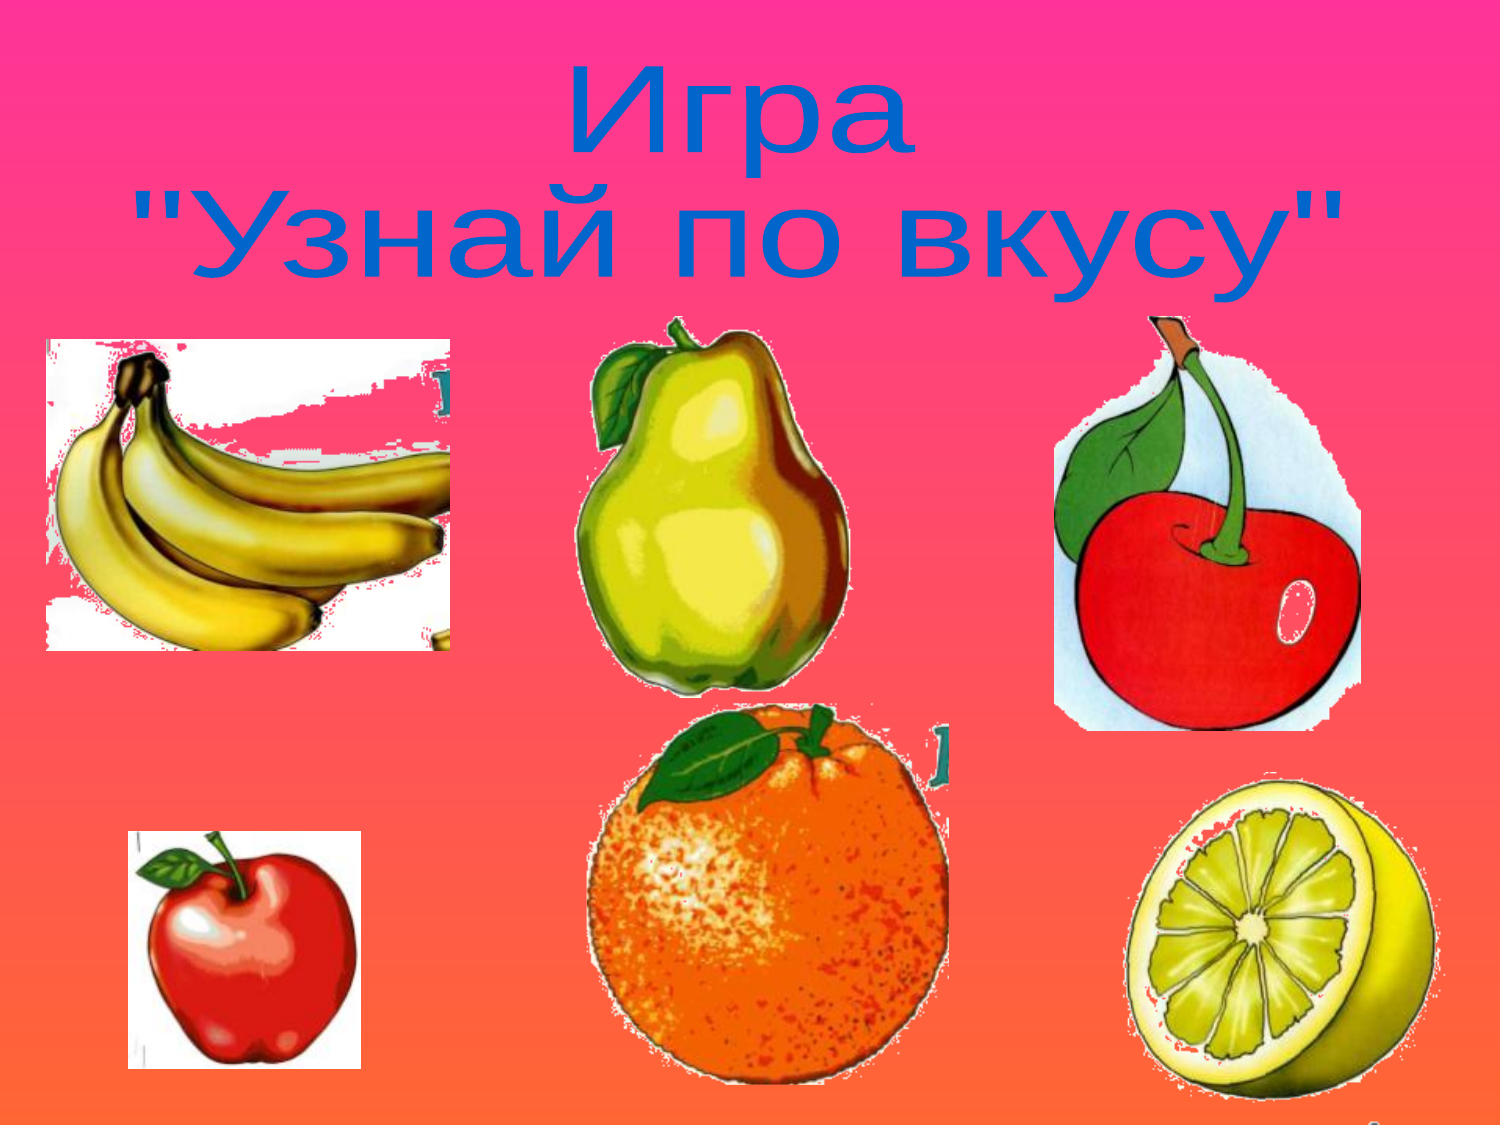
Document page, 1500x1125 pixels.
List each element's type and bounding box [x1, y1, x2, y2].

picture [1054, 316, 1361, 732]
picture [562, 316, 861, 698]
picture [46, 339, 450, 651]
picture [576, 704, 958, 1084]
picture [1077, 772, 1473, 1125]
picture [128, 831, 361, 1069]
